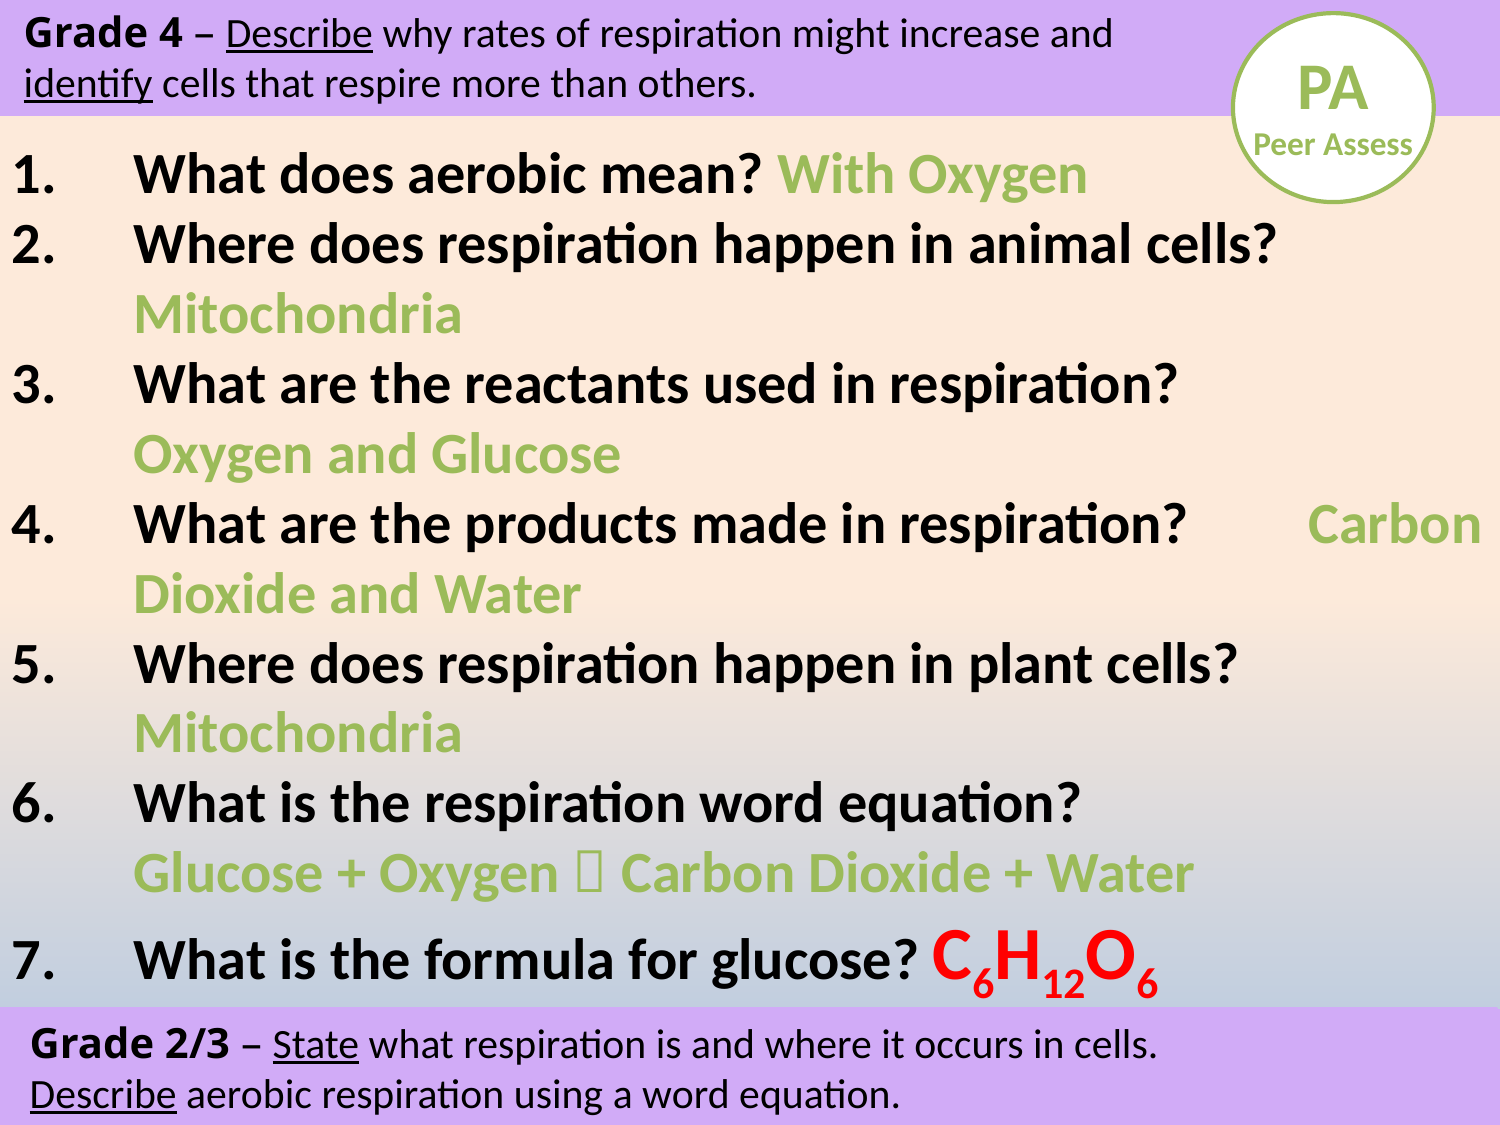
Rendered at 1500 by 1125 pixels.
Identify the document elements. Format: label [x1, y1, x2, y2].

text_box [0, 0, 4, 116]
text_box [8, 0, 1500, 1125]
